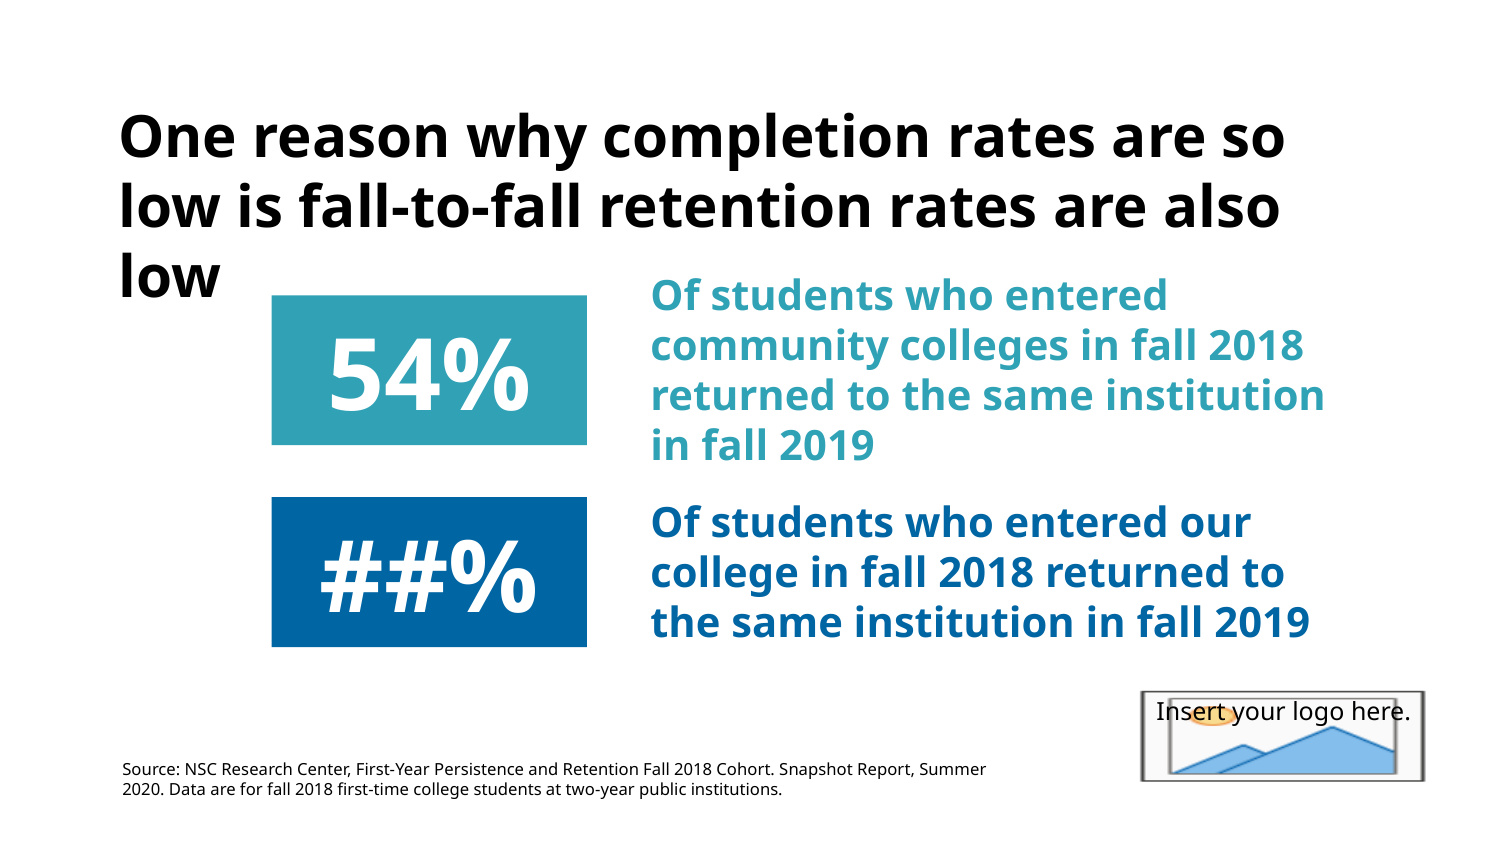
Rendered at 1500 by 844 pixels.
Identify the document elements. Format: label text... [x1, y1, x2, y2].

picture [1131, 687, 1437, 787]
title One reason why completion rates are so low is fall-to-fall retention rates are also low [107, 93, 1390, 234]
text_box 54% [271, 295, 587, 446]
text_box Of students who entered community colleges in fall 2018 returned to the same institution in fall 2019 [635, 295, 1349, 443]
text_box Source: NSC Research Center, First-Year Persistence and Retention Fall 2018 Cohort. Snapshot Report, Summer 2020. Data are for fall 2018 first-time college students at two-year public institutions. [107, 744, 1004, 821]
text_box Of students who entered our college in fall 2018 returned to the same institution in fall 2019 [635, 497, 1373, 644]
text_box ##% [271, 497, 587, 648]
